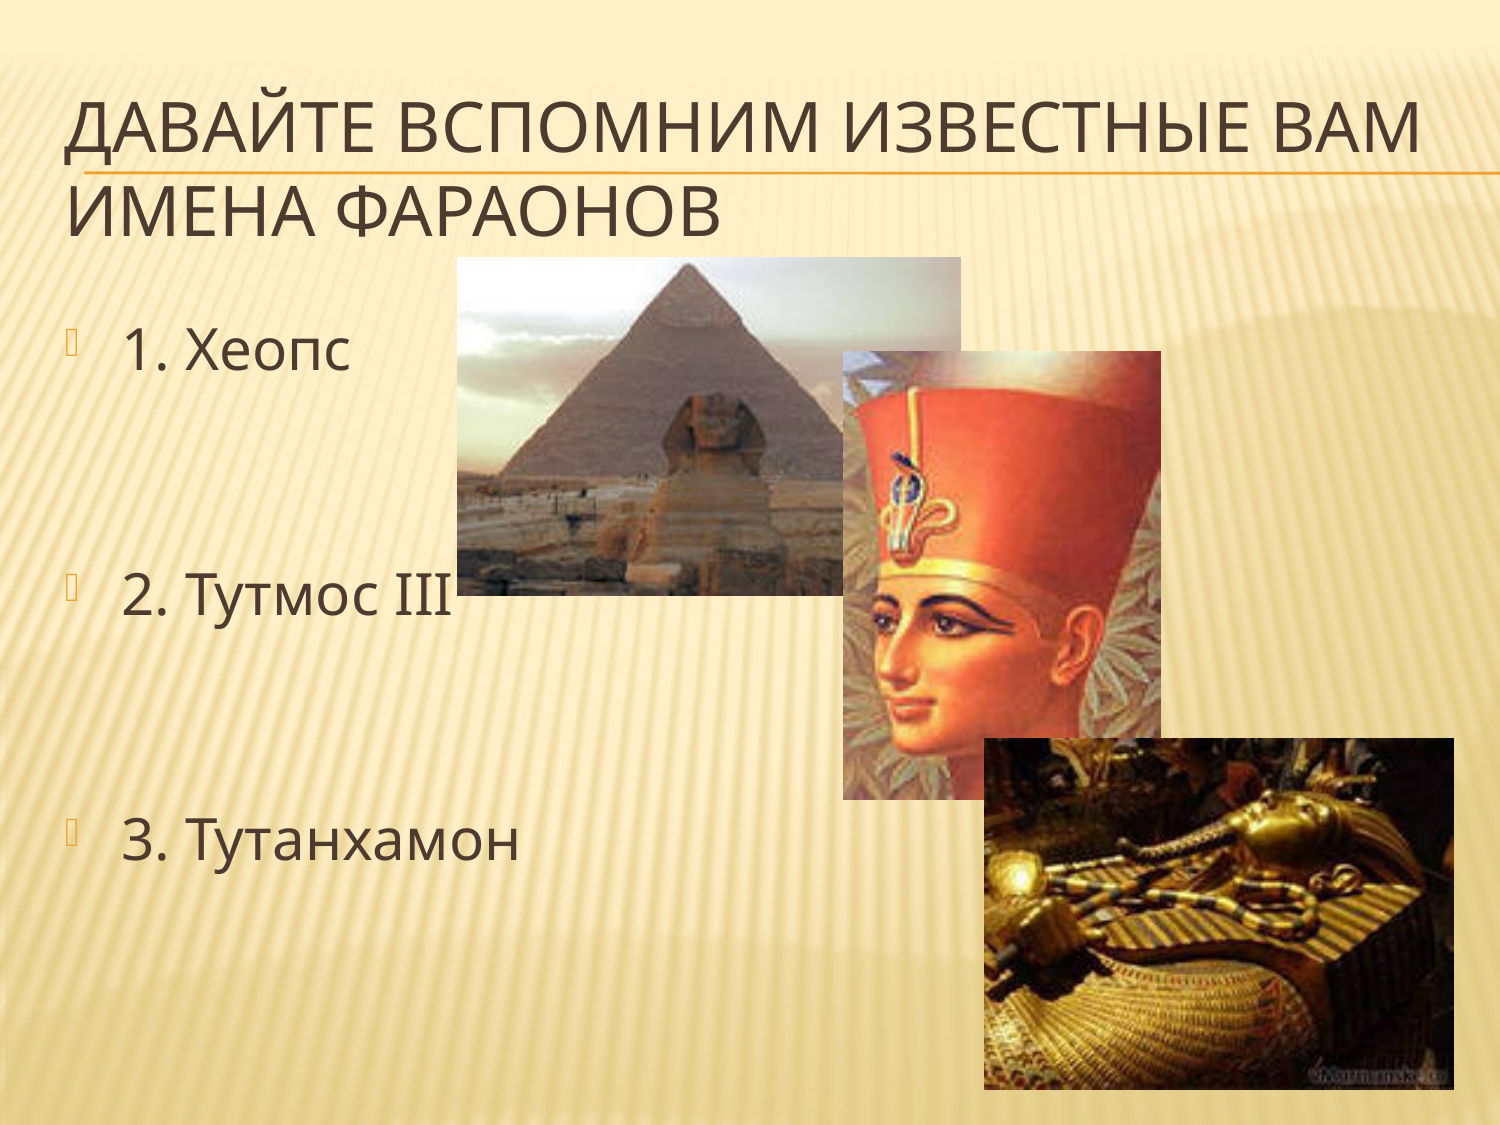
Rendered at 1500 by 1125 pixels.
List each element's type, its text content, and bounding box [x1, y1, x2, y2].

title Давайте вспомним известные вам имена фараонов [49, 75, 1475, 258]
picture [456, 257, 1454, 1091]
list 1. Хеопс 2. Тутмос ІІІ 3. Тутанхамон [50, 304, 738, 1038]
